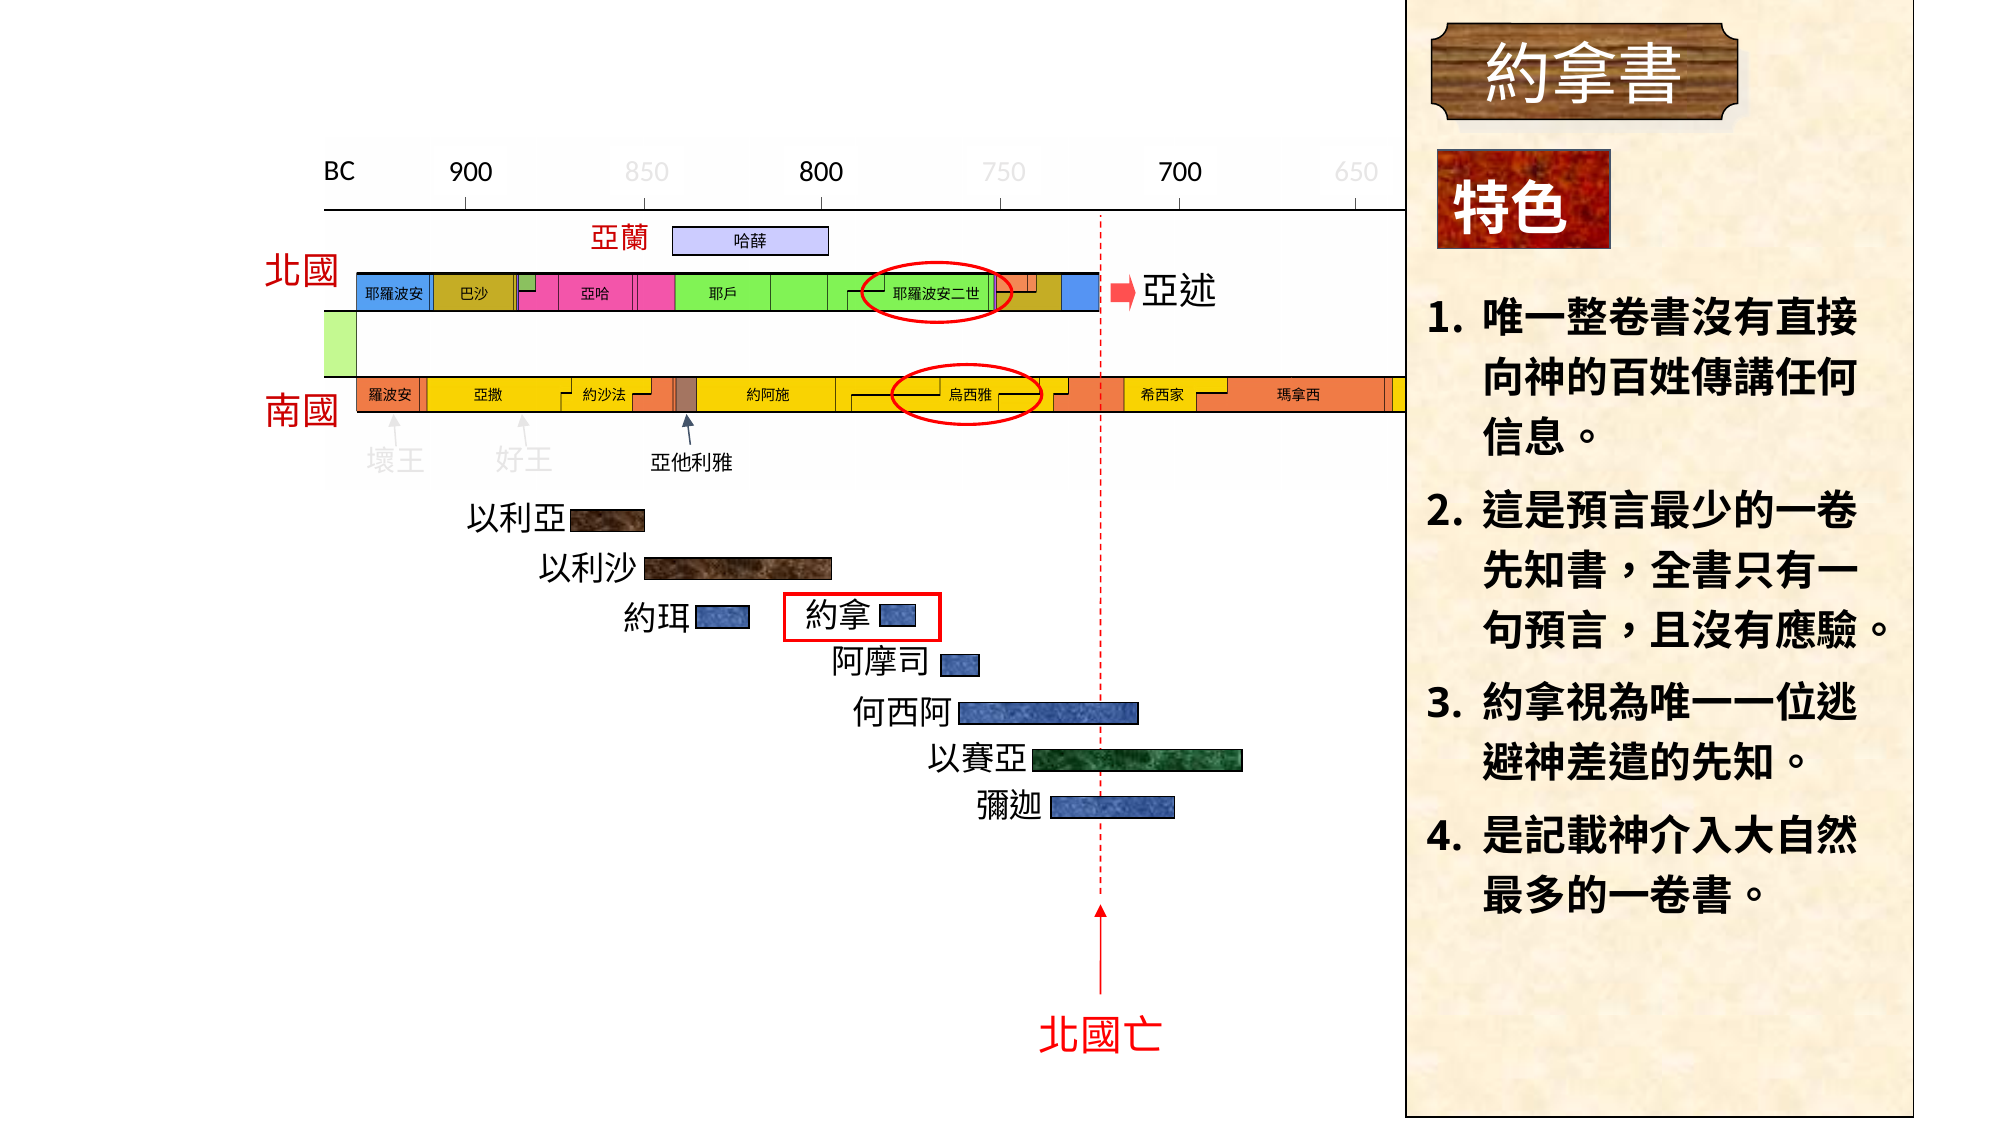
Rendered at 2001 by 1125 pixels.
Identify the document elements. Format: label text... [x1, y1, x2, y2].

text_box 北國 [250, 239, 324, 300]
text_box [1043, 749, 1243, 771]
text_box [1058, 796, 1175, 818]
text_box 阿摩司 [816, 633, 946, 688]
text_box 北國亡 [1023, 1001, 1179, 1067]
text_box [324, 137, 1600, 322]
text_box 以利沙 [523, 539, 654, 595]
text_box 彌迦 [961, 777, 1058, 832]
text_box 南國 [250, 379, 324, 440]
text_box [968, 702, 1138, 725]
text_box 何西阿 [838, 683, 968, 739]
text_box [324, 322, 1600, 490]
text_box [784, 594, 941, 641]
text_box 以賽亞 [913, 729, 1043, 785]
text_box 唯一整卷書沒有直接向神的百姓傳講任何信息。 這是預言最少的一卷先知書，全書只有一句預言，且沒有應驗。 約拿視為唯一一位逃避神差遣的先知。 是記載神介入大自然最多的一卷書。 [1411, 273, 1887, 927]
text_box [1406, 0, 1914, 1117]
text_box [654, 558, 832, 580]
text_box 約拿 [790, 586, 888, 594]
text_box [946, 654, 980, 676]
text_box 以利亞 [451, 490, 582, 545]
text_box 約珥 [609, 589, 706, 644]
text_box 特色 [1600, 149, 1610, 249]
text_box [582, 510, 645, 532]
text_box 約拿書 [1431, 23, 1738, 120]
text_box [1094, 904, 1107, 995]
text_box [307, 144, 1573, 196]
text_box [706, 606, 750, 628]
